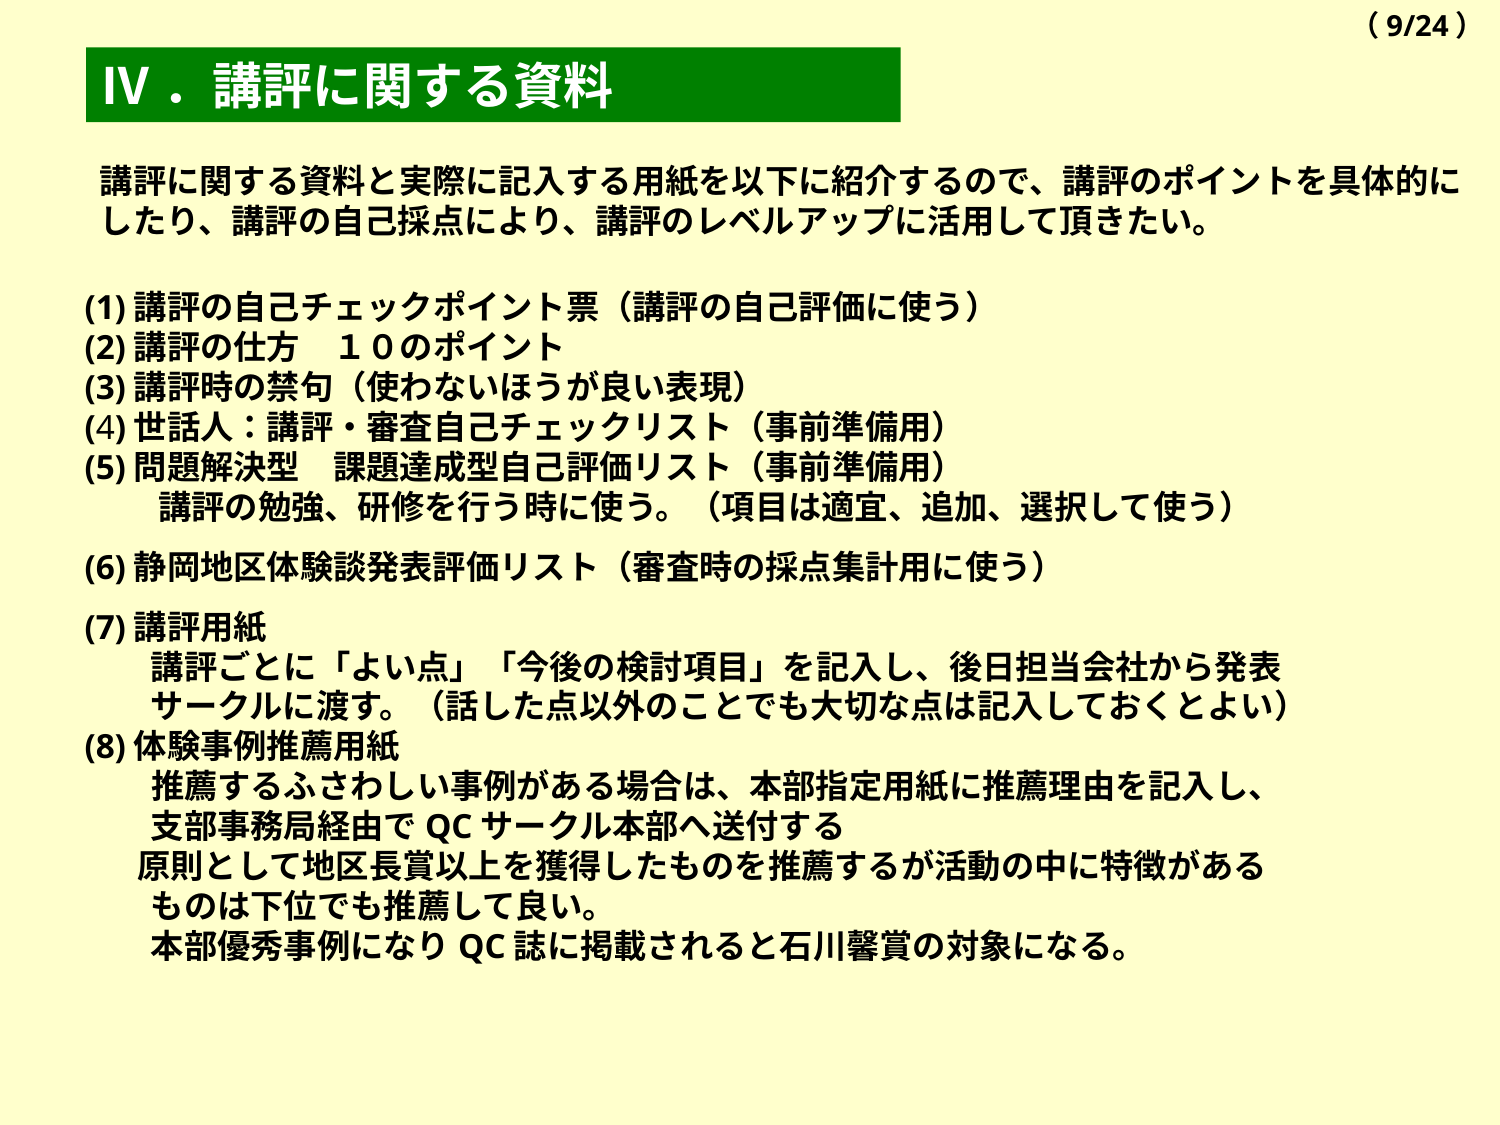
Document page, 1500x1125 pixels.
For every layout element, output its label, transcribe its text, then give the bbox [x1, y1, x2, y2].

text_box (1)講評の自己チェックポイント票（講評の自己評価に使う） (2)講評の仕方 １０のポイント (3)講評時の禁句（使わないほうが良い表現） (4)世話人：講評・審査自己チェックリスト（事前準備用） (5)問題解決型 課題達成型自己評価リスト（事前準備用） 講評の勉強、研修を行う時に使う。（項目は適宜、追加、選択して使う） (6)静岡地区体験談発表評価リスト（審査時の採点集計用に使う） (7)講評用紙 講評ごとに「よい点」「今後の検討項目」を記入し、後日担当会社から発表 サークルに渡す。（話した点以外のことでも大切な点は記入しておくとよい） (8)体験事例推薦用紙 推薦するふさわしい事例がある場合は、本部指定用紙に推薦理由を記入し、 支部事務局経由でQCサークル本部へ送付する 原則として地区長賞以上を獲得したものを推薦するが活動の中に特徴がある ものは下位でも推薦して良い。 本部優秀事例になりQC誌に掲載されると石川馨賞の対象になる。 [69, 279, 1442, 973]
text_box 講評に関する資料と実際に記入する用紙を以下に紹介するので、講評のポイントを具体的に したり、講評の自己採点により、講評のレベルアップに活用して頂きたい。 [85, 152, 1477, 248]
text_box Ⅳ．講評に関する資料 [86, 47, 901, 123]
slide_number （9/24） [1187, 0, 1500, 75]
